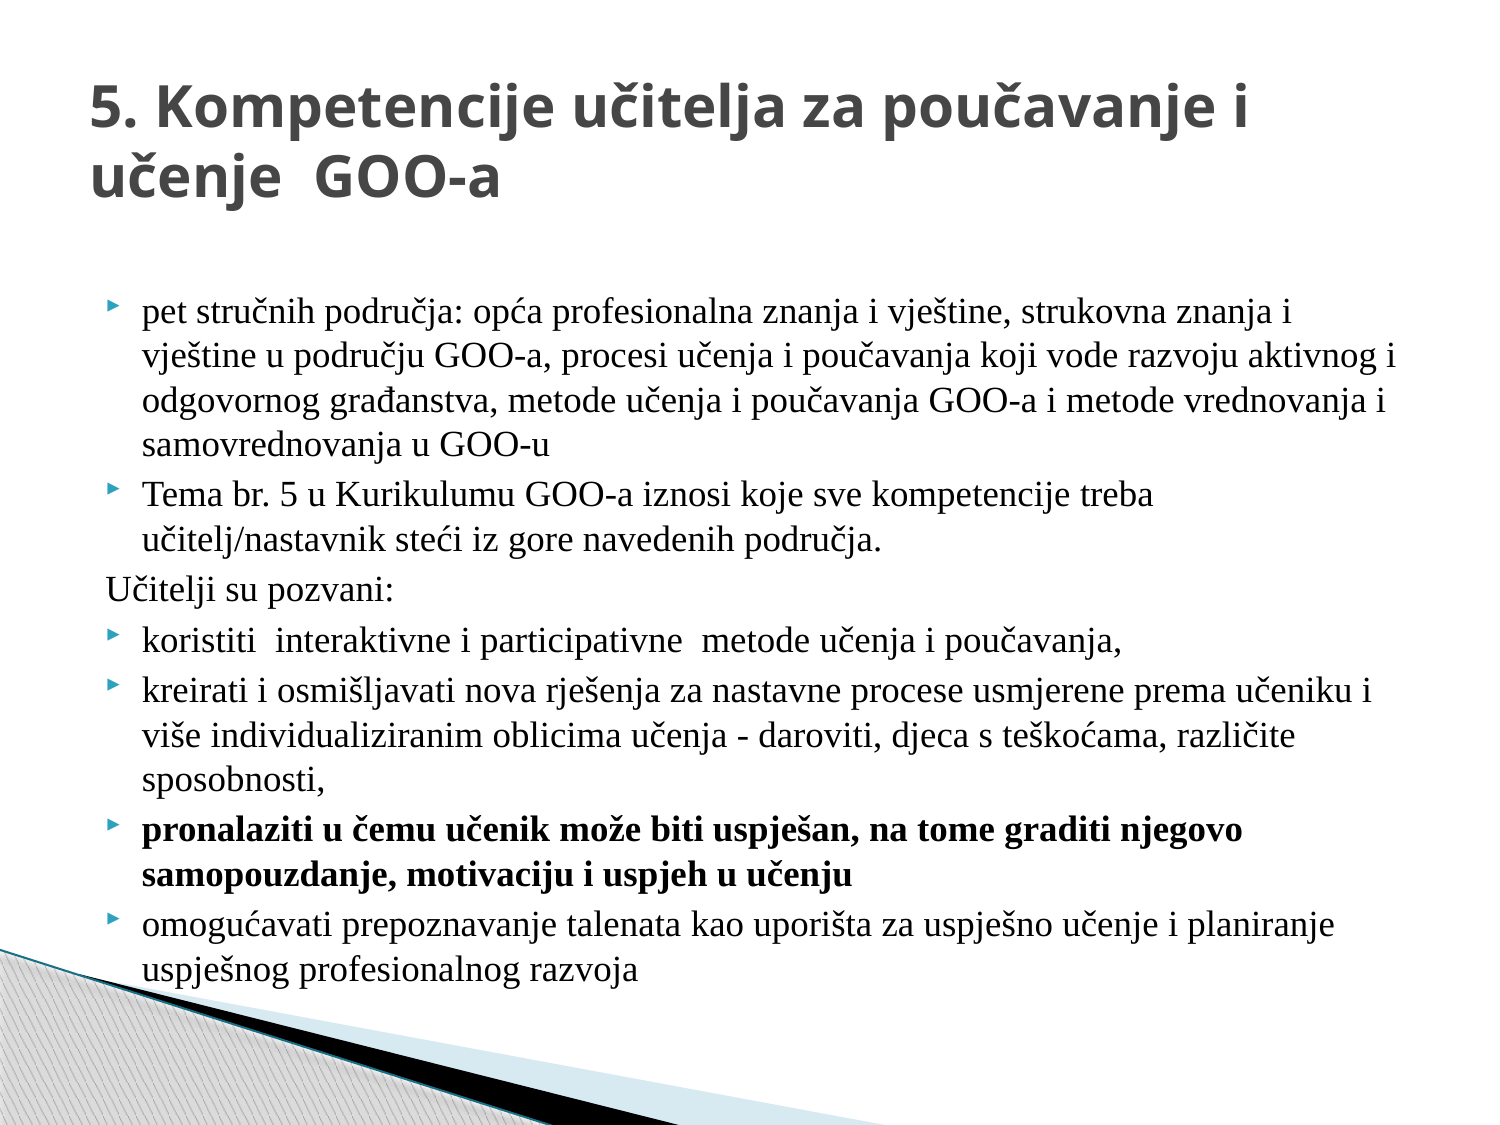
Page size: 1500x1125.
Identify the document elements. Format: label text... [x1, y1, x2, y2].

title 5. Kompetencije učitelja za poučavanje i učenje GOO-a [75, 45, 1425, 233]
list pet stručnih područja: opća profesionalna znanja i vještine, strukovna znanja i vještine u području GOO-a, procesi učenja i poučavanja koji vode razvoju aktivnog i odgovornog građanstva, metode učenja i poučavanja GOO-a i metode vrednovanja i samovrednovanja u GOO-u Tema br. 5 u Kurikulumu GOO-a iznosi koje sve kompetencije treba učitelj/nastavnik steći iz gore navedenih područja. Učitelji su pozvani: koristiti interaktivne i participativne metode učenja i poučavanja, kreirati i osmišljavati nova rješenja za nastavne procese usmjerene prema učeniku i više individualiziranim oblicima učenja - daroviti, djeca s teškoćama, različite sposobnosti, pronalaziti u čemu učenik može biti uspješan, na tome graditi njegovo samopouzdanje, motivaciju i uspjeh u učenju omogućavati prepoznavanje talenata kao uporišta za uspješno učenje i planiranje uspješnog profesionalnog razvoja [75, 278, 1425, 1005]
